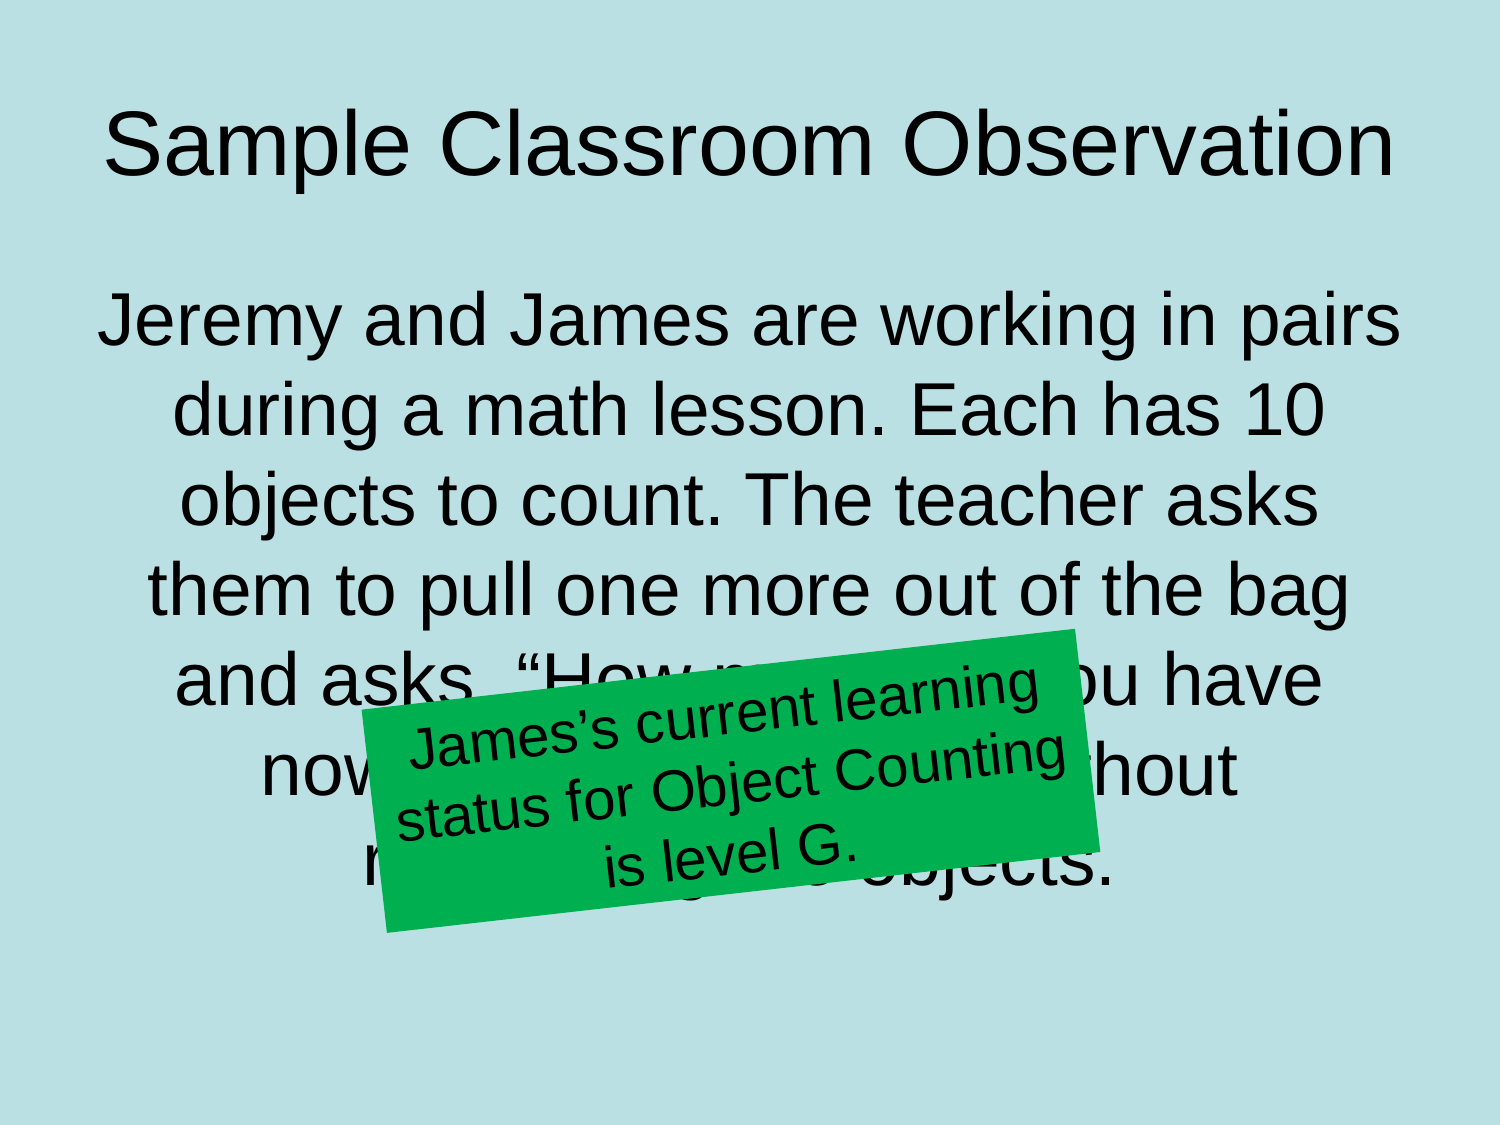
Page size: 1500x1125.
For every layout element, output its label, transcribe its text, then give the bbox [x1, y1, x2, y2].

list Jeremy and James are working in pairs during a math lesson. Each has 10 objects to count. The teacher asks them to pull one more out of the bag and asks, “How many do you have now?” James says 11 without recounting the objects. [75, 262, 1425, 1005]
title Sample Classroom Observation [75, 45, 1425, 233]
text_box James’s current learning status for Object Counting is level G. [361, 628, 1101, 933]
